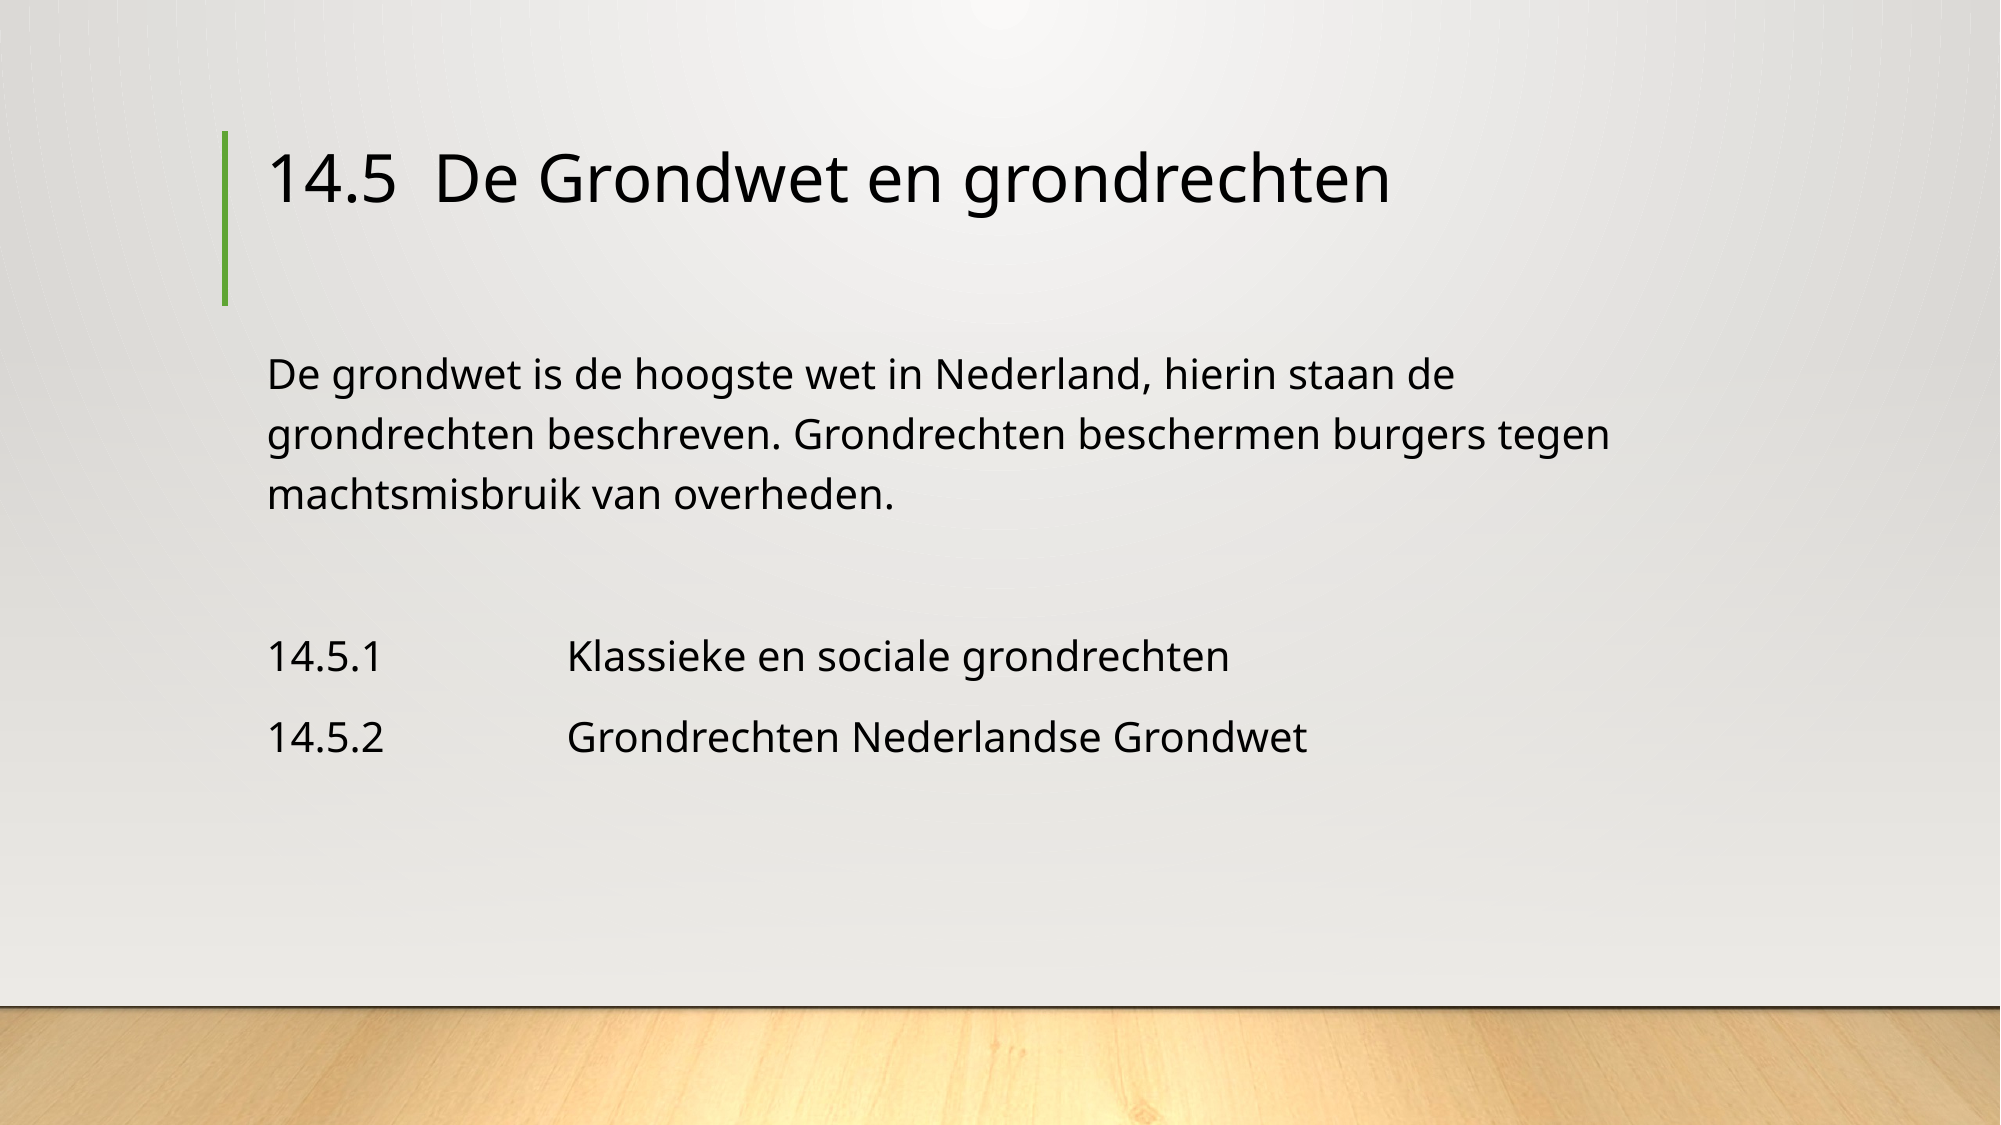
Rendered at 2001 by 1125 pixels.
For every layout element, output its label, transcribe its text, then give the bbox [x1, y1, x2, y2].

list De grondwet is de hoogste wet in Nederland, hierin staan de grondrechten beschreven. Grondrechten beschermen burgers tegen machtsmisbruik van overheden. 14.5.1 Klassieke en sociale grondrechten 14.5.2 Grondrechten Nederlandse Grondwet [251, 330, 1814, 897]
picture [0, 1006, 2000, 1125]
title 14.5 De Grondwet en grondrechten [251, 131, 1814, 305]
